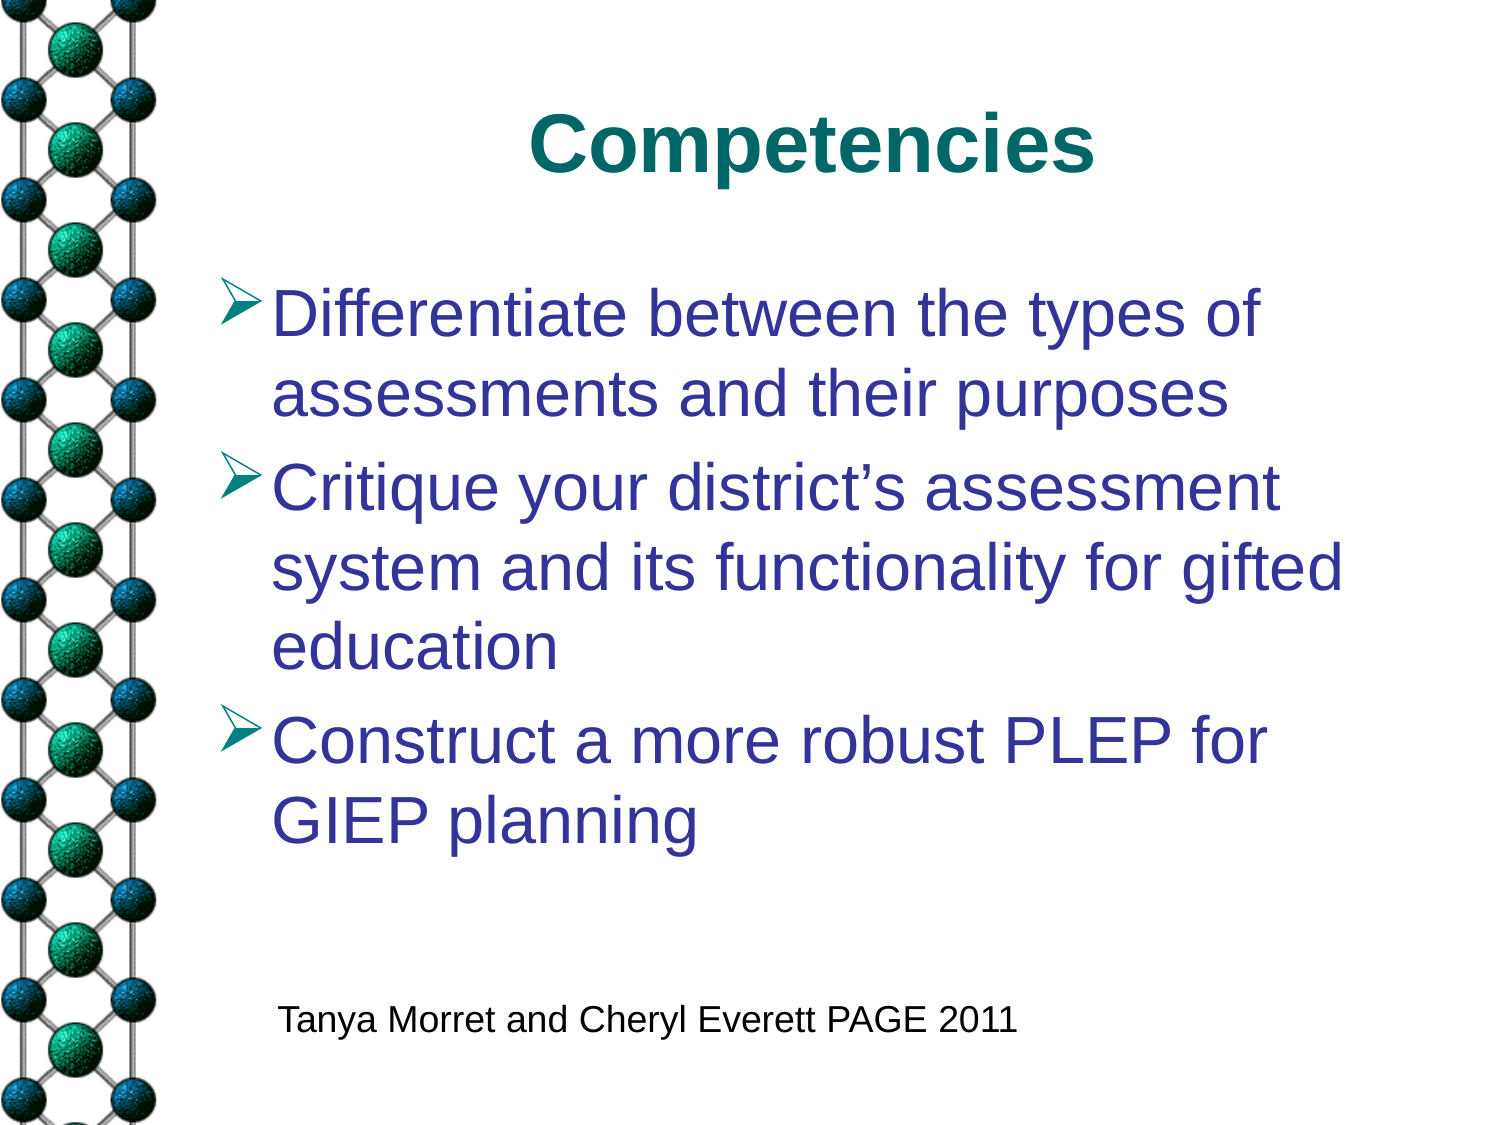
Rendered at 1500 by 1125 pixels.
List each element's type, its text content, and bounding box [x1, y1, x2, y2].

text_box Tanya Morret and Cheryl Everett PAGE 2011 [262, 987, 1275, 1048]
picture [0, 0, 1500, 1125]
list Differentiate between the types of assessments and their purposes Critique your district’s assessment system and its functionality for gifted education Construct a more robust PLEP for GIEP planning [199, 262, 1426, 1006]
title Competencies [199, 44, 1426, 233]
